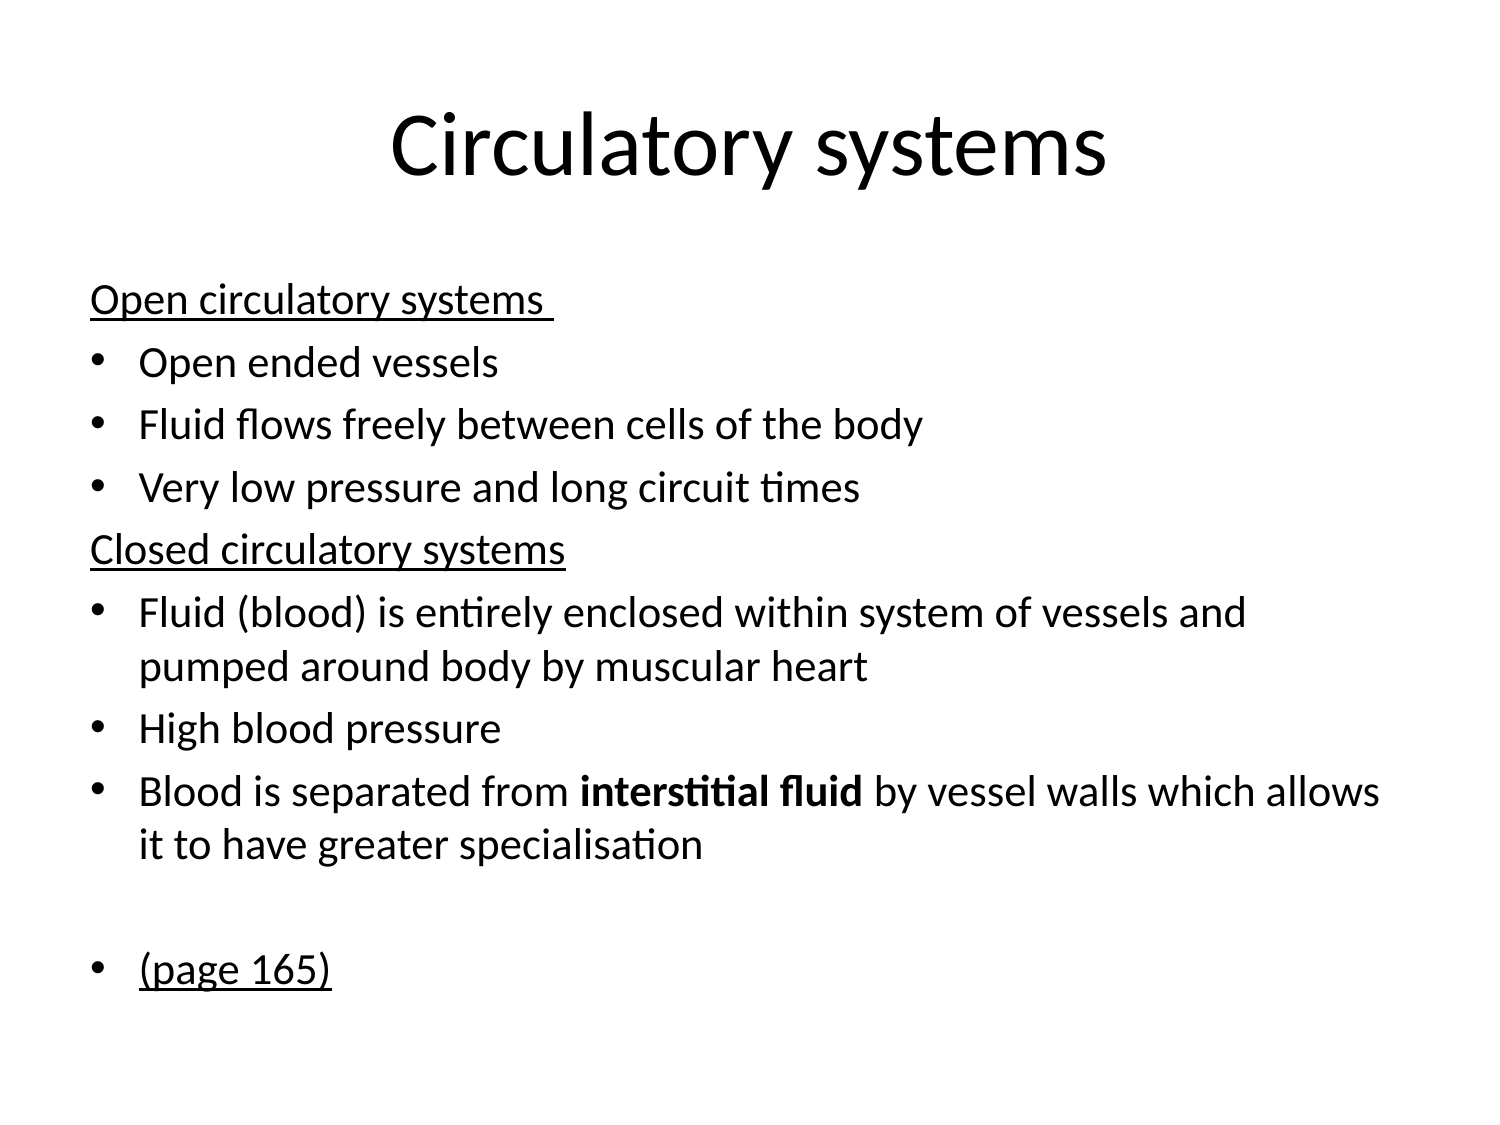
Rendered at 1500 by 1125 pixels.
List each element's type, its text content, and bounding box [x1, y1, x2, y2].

list Open circulatory systems Open ended vessels Fluid flows freely between cells of the body Very low pressure and long circuit times Closed circulatory systems Fluid (blood) is entirely enclosed within system of vessels and pumped around body by muscular heart High blood pressure Blood is separated from interstitial fluid by vessel walls which allows it to have greater specialisation (page 165) [75, 262, 1425, 1005]
title Circulatory systems [75, 45, 1425, 233]
